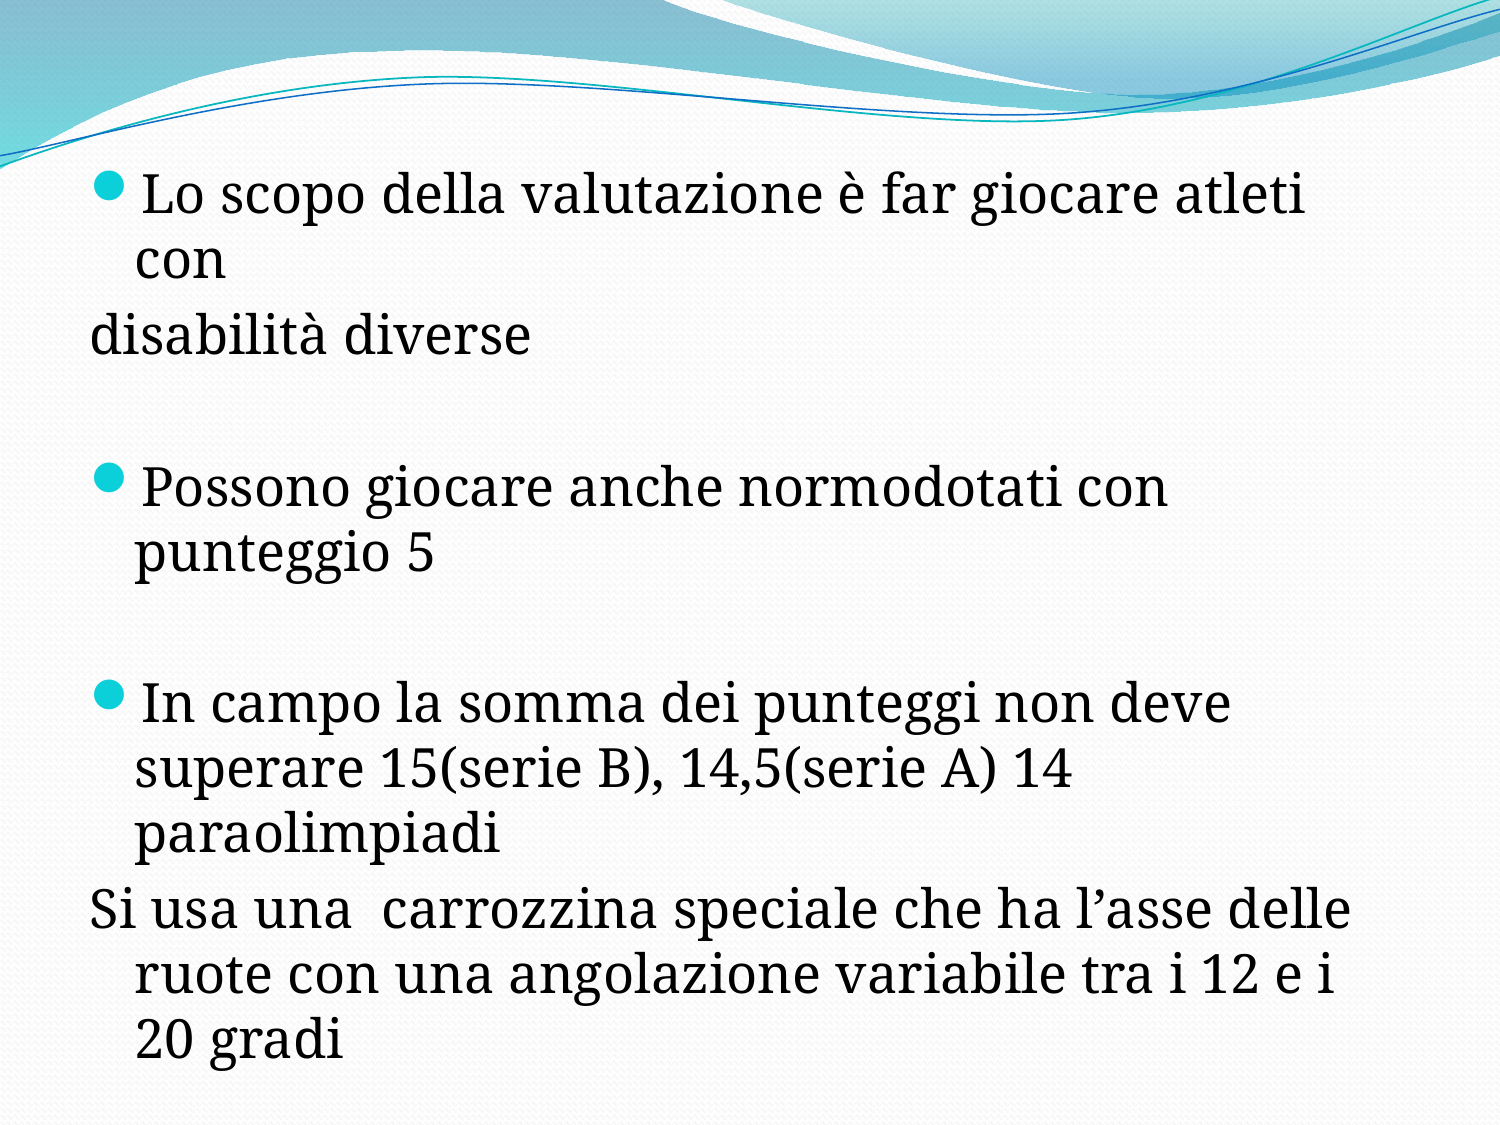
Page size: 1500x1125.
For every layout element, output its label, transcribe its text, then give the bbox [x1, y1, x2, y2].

list Lo scopo della valutazione è far giocare atleti con disabilità diverse Possono giocare anche normodotati con punteggio 5 In campo la somma dei punteggi non deve superare 15(serie B), 14,5(serie A) 14 paraolimpiadi Si usa una carrozzina speciale che ha l’asse delle ruote con una angolazione variabile tra i 12 e i 20 gradi [75, 152, 1425, 1038]
